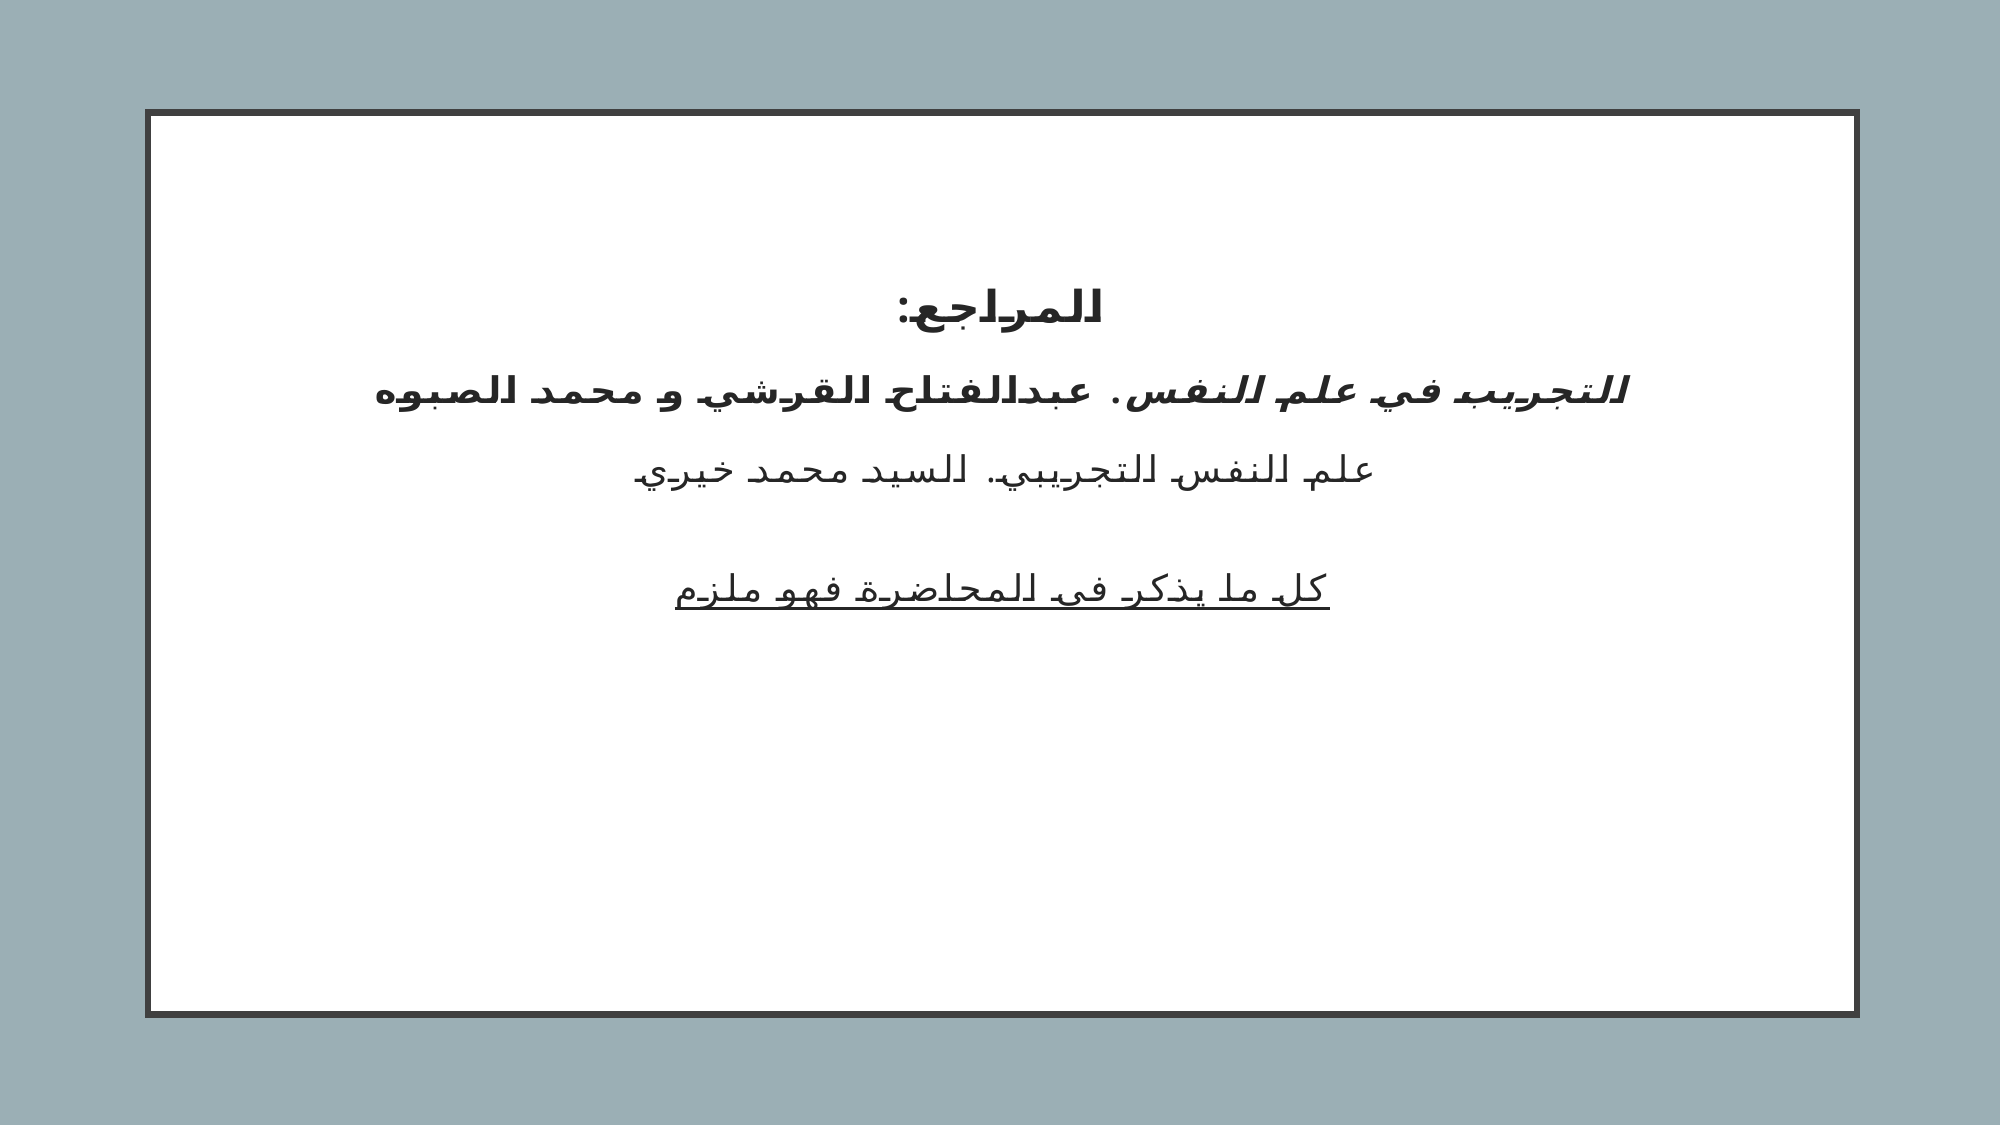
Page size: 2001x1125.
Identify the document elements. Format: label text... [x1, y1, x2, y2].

title المراجع: التجريب في علم النفس. عبدالفتاح القرشي و محمد الصبوه علم النفس التجريبي. السيد محمد خيري كل ما يذكر في المحاضرة فهو ملزم [145, 109, 1860, 1018]
